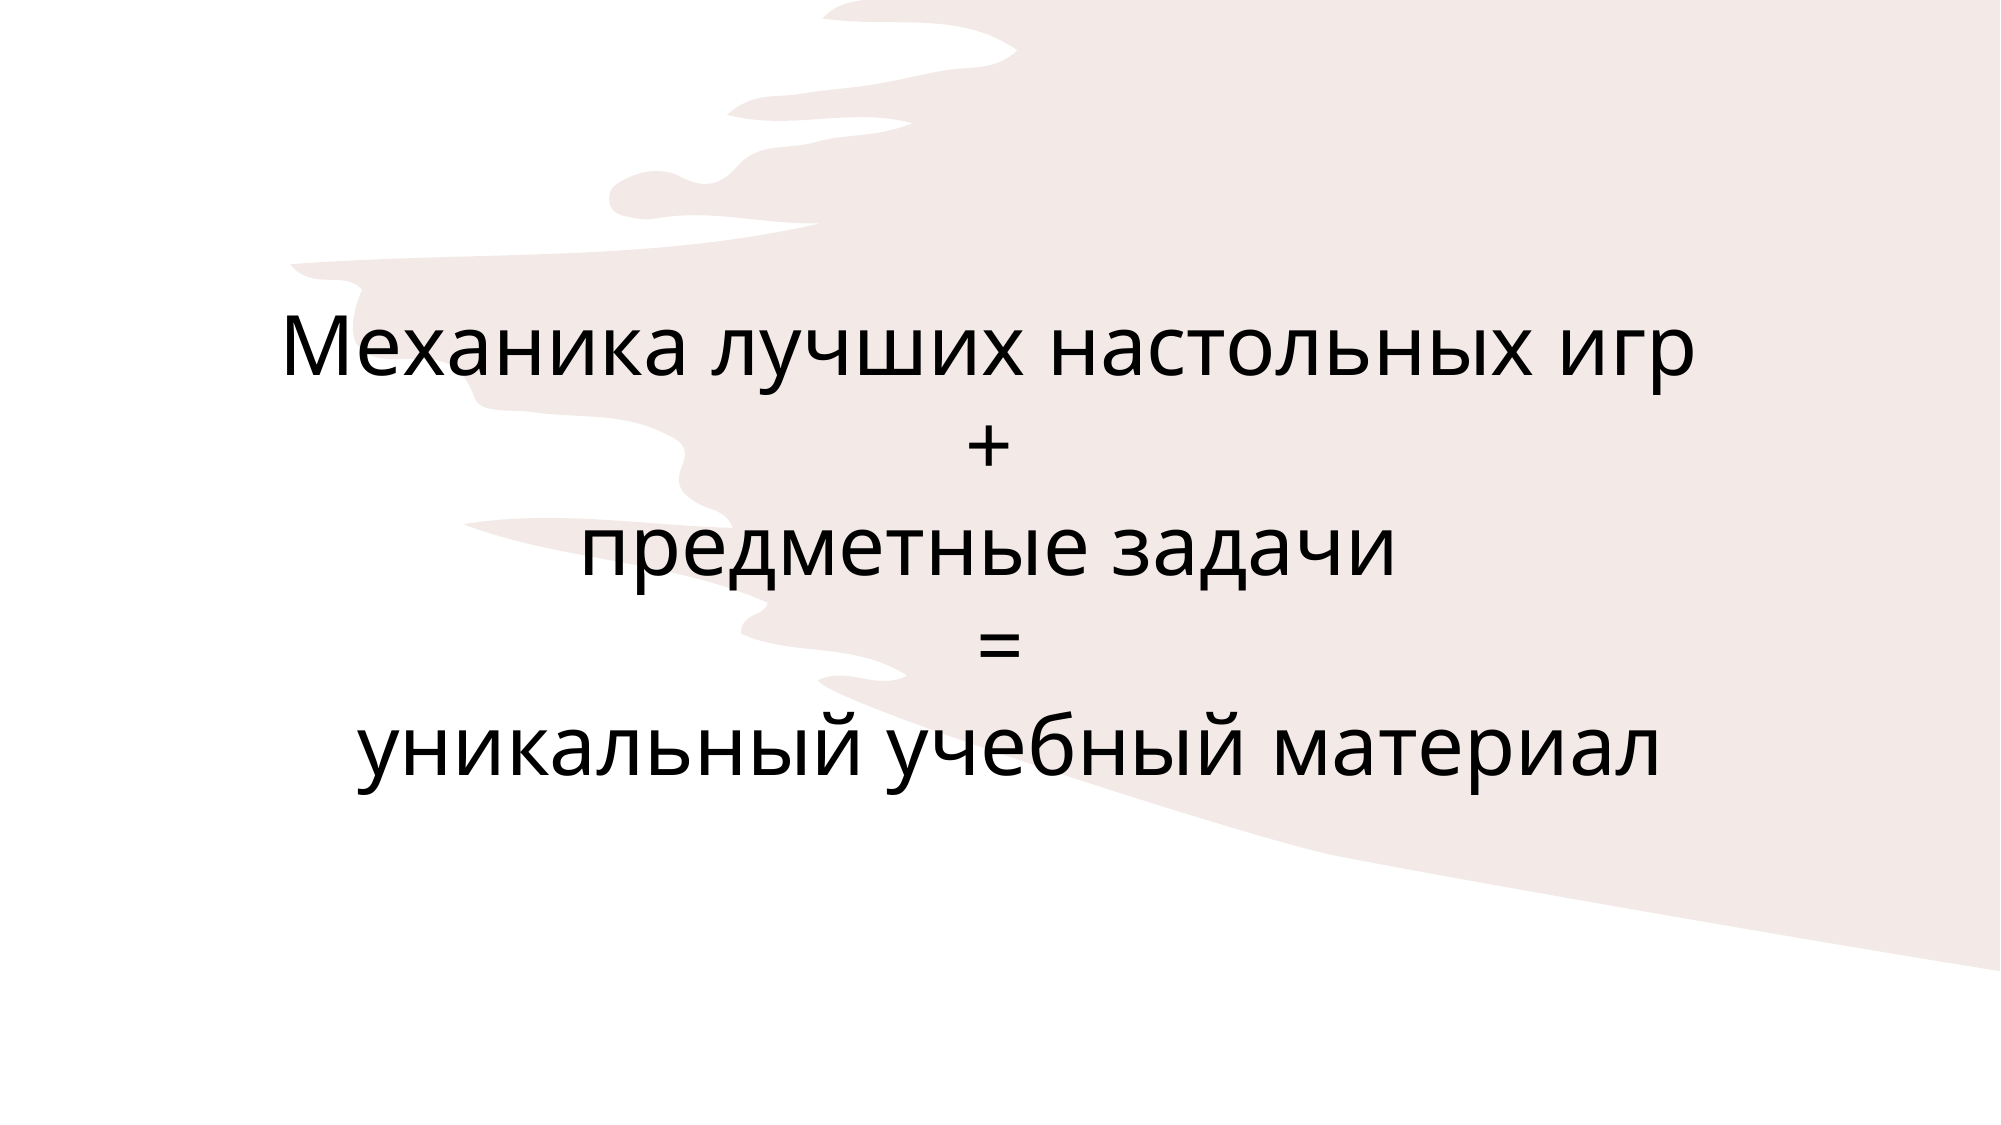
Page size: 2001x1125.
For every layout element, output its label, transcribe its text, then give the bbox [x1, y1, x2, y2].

text_box Механика лучших настольных игр + предметные задачи = уникальный учебный материал [0, 284, 2000, 800]
